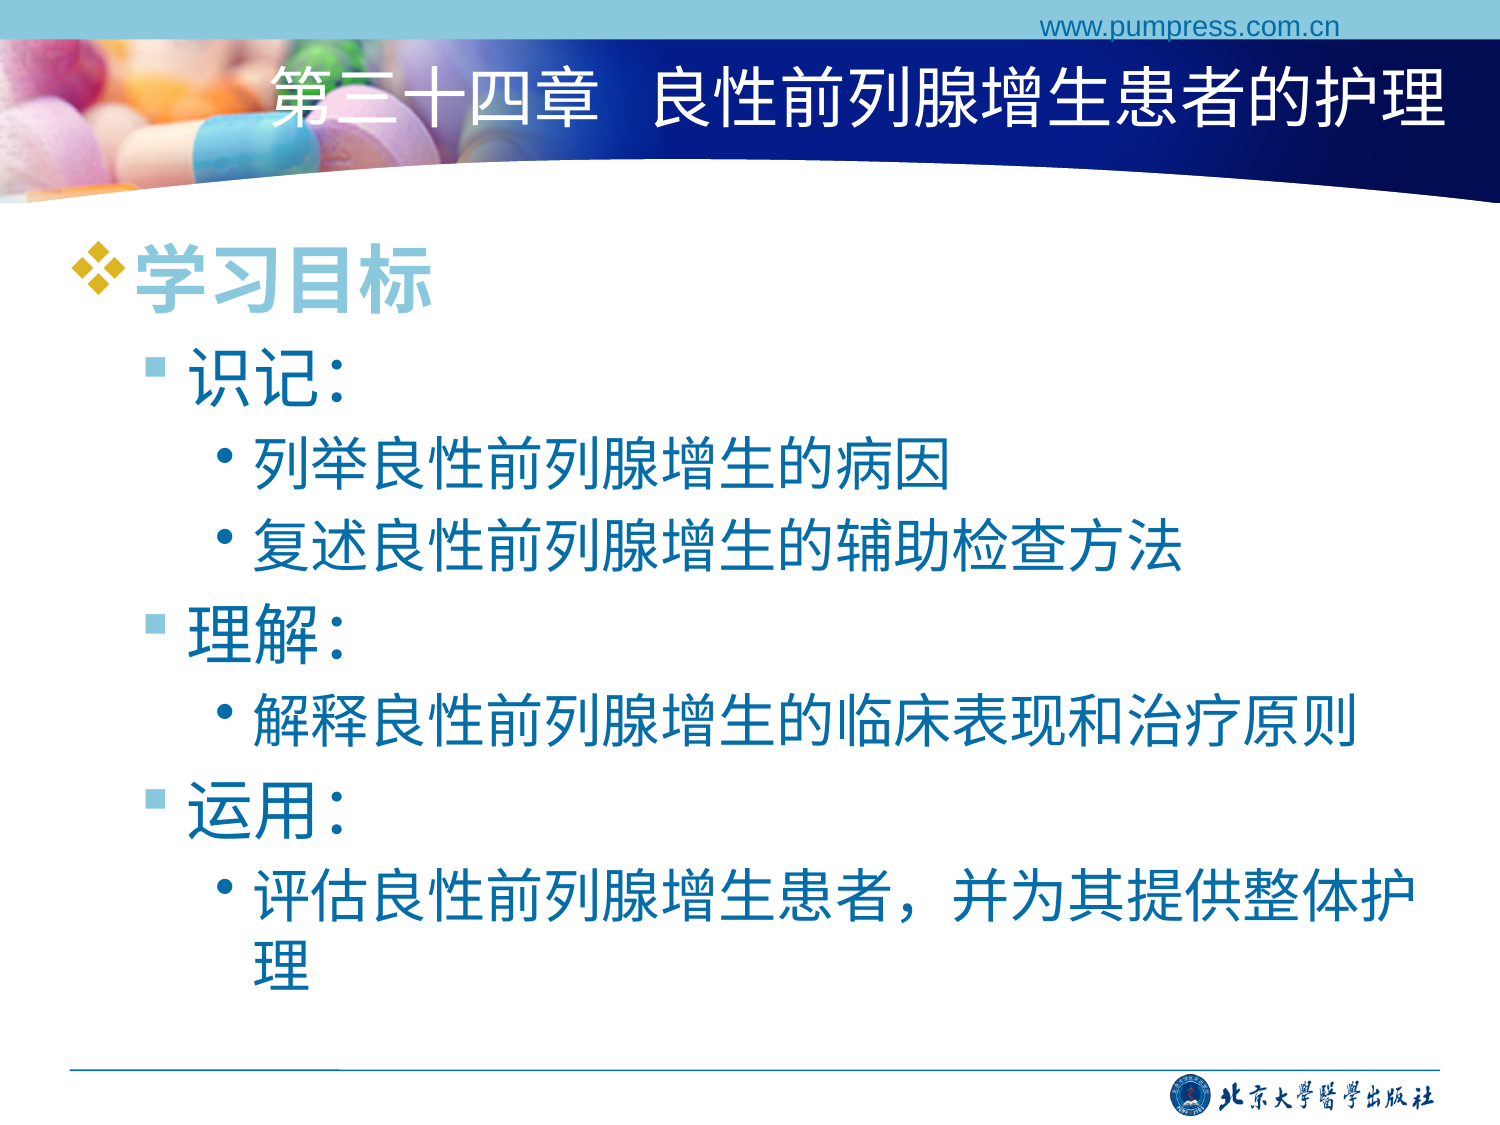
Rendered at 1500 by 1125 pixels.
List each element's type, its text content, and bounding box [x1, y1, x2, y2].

slide_number www.pumpress.com.cn [1025, 0, 1463, 38]
picture [0, 40, 1500, 203]
list 学习目标 识记： 列举良性前列腺增生的病因 复述良性前列腺增生的辅助检查方法 理解： 解释良性前列腺增生的临床表现和治疗原则 运用： 评估良性前列腺增生患者，并为其提供整体护理 [49, 224, 1463, 1026]
picture [1170, 1074, 1436, 1118]
title 第三十四章 良性前列腺增生患者的护理 [137, 49, 1463, 143]
